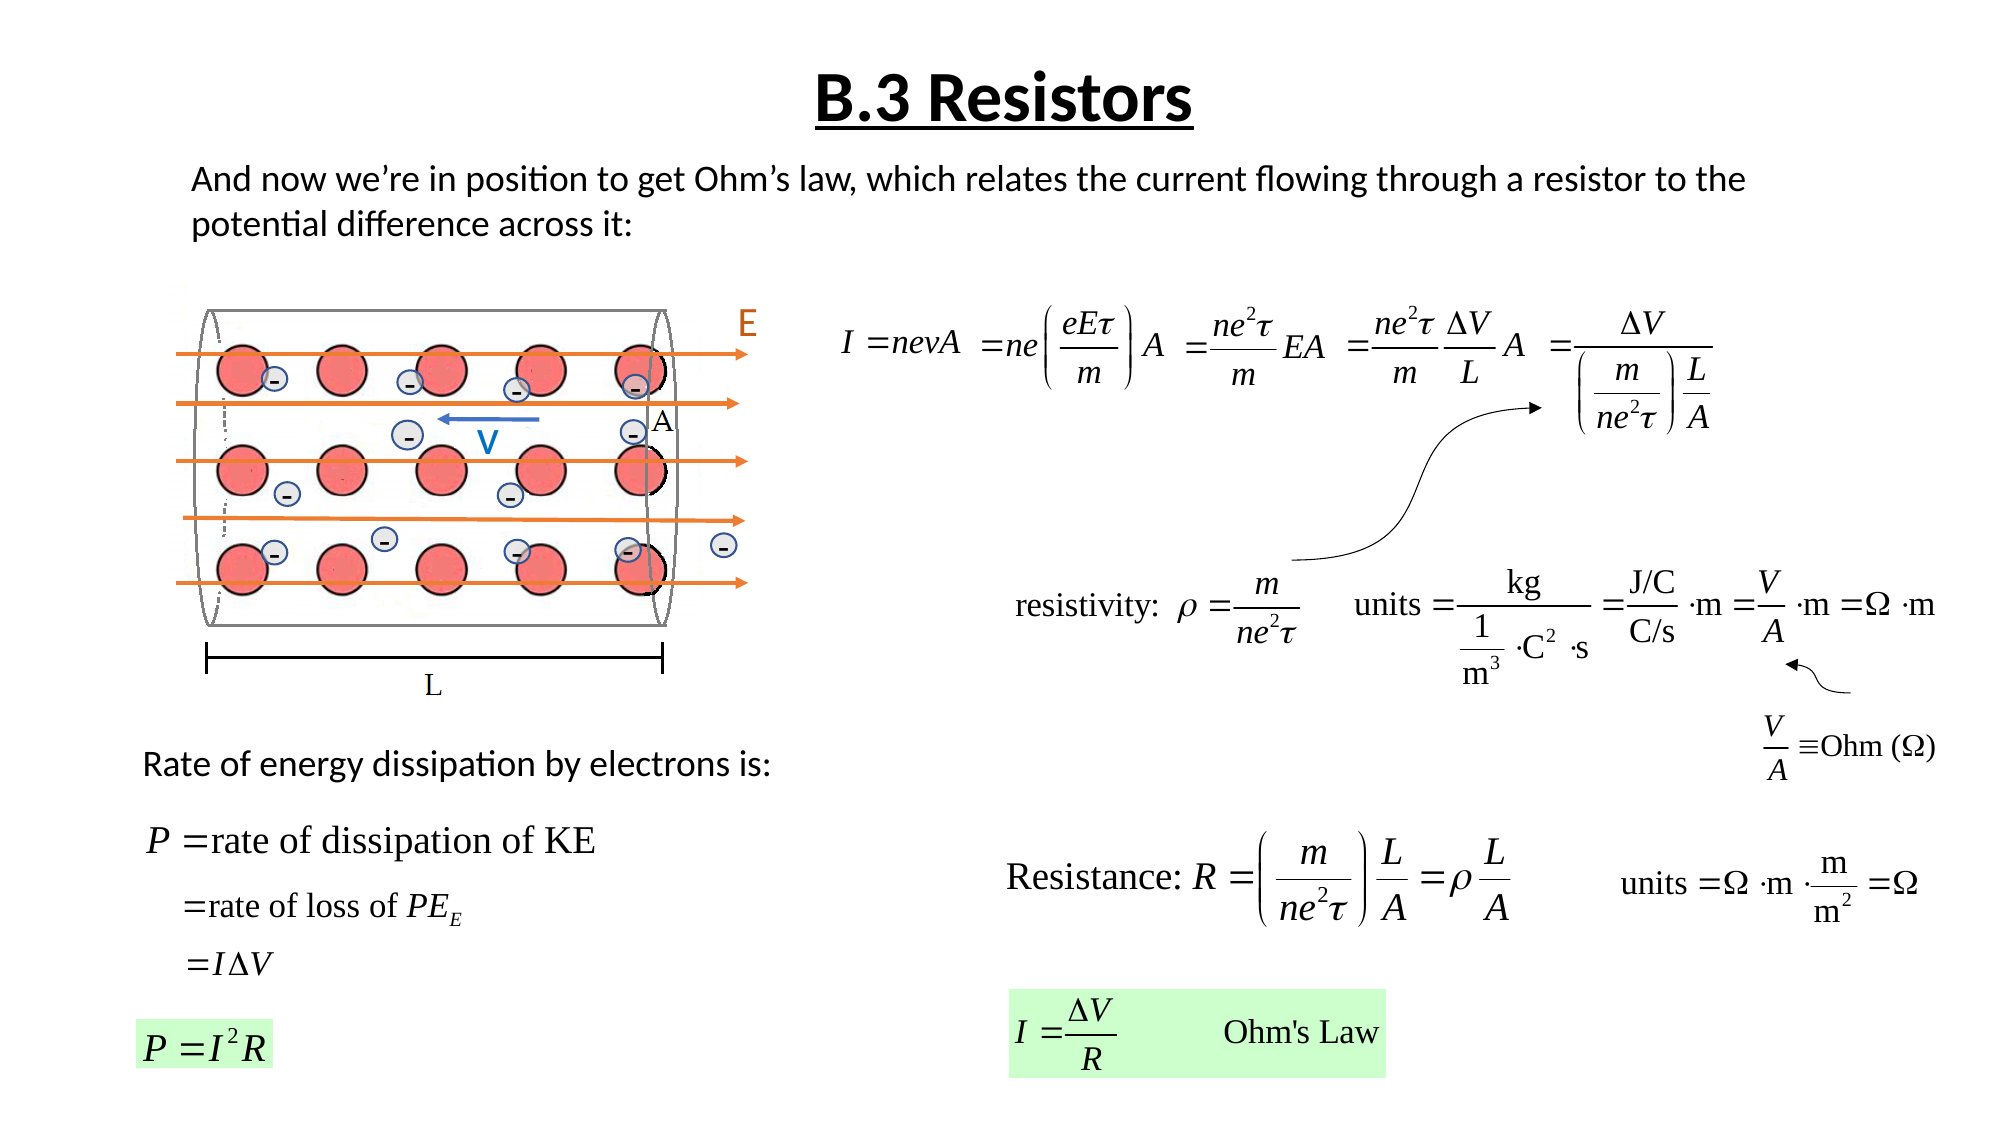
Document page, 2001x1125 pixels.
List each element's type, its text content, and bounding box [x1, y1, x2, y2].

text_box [1008, 988, 1386, 1079]
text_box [973, 298, 1170, 397]
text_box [139, 817, 605, 870]
text_box And now we’re in position to get Ohm’s law, which relates the current flowing through a resistor to the potential difference across it: [176, 146, 1772, 252]
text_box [183, 517, 746, 521]
text_box B.3 Resistors [799, 51, 1292, 145]
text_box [166, 284, 712, 707]
text_box Rate of energy dissipation by electrons is: [127, 731, 788, 792]
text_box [835, 321, 965, 363]
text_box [1010, 561, 1307, 651]
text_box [1785, 664, 1851, 693]
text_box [135, 1018, 274, 1069]
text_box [1615, 840, 1924, 930]
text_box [1348, 560, 1943, 693]
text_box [1541, 301, 1721, 443]
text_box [1339, 295, 1530, 391]
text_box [175, 882, 470, 935]
text_box E [722, 287, 773, 352]
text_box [1758, 706, 1943, 788]
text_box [1177, 297, 1331, 393]
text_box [179, 943, 281, 984]
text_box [999, 824, 1518, 935]
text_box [1291, 407, 1542, 561]
text_box - [712, 532, 738, 559]
